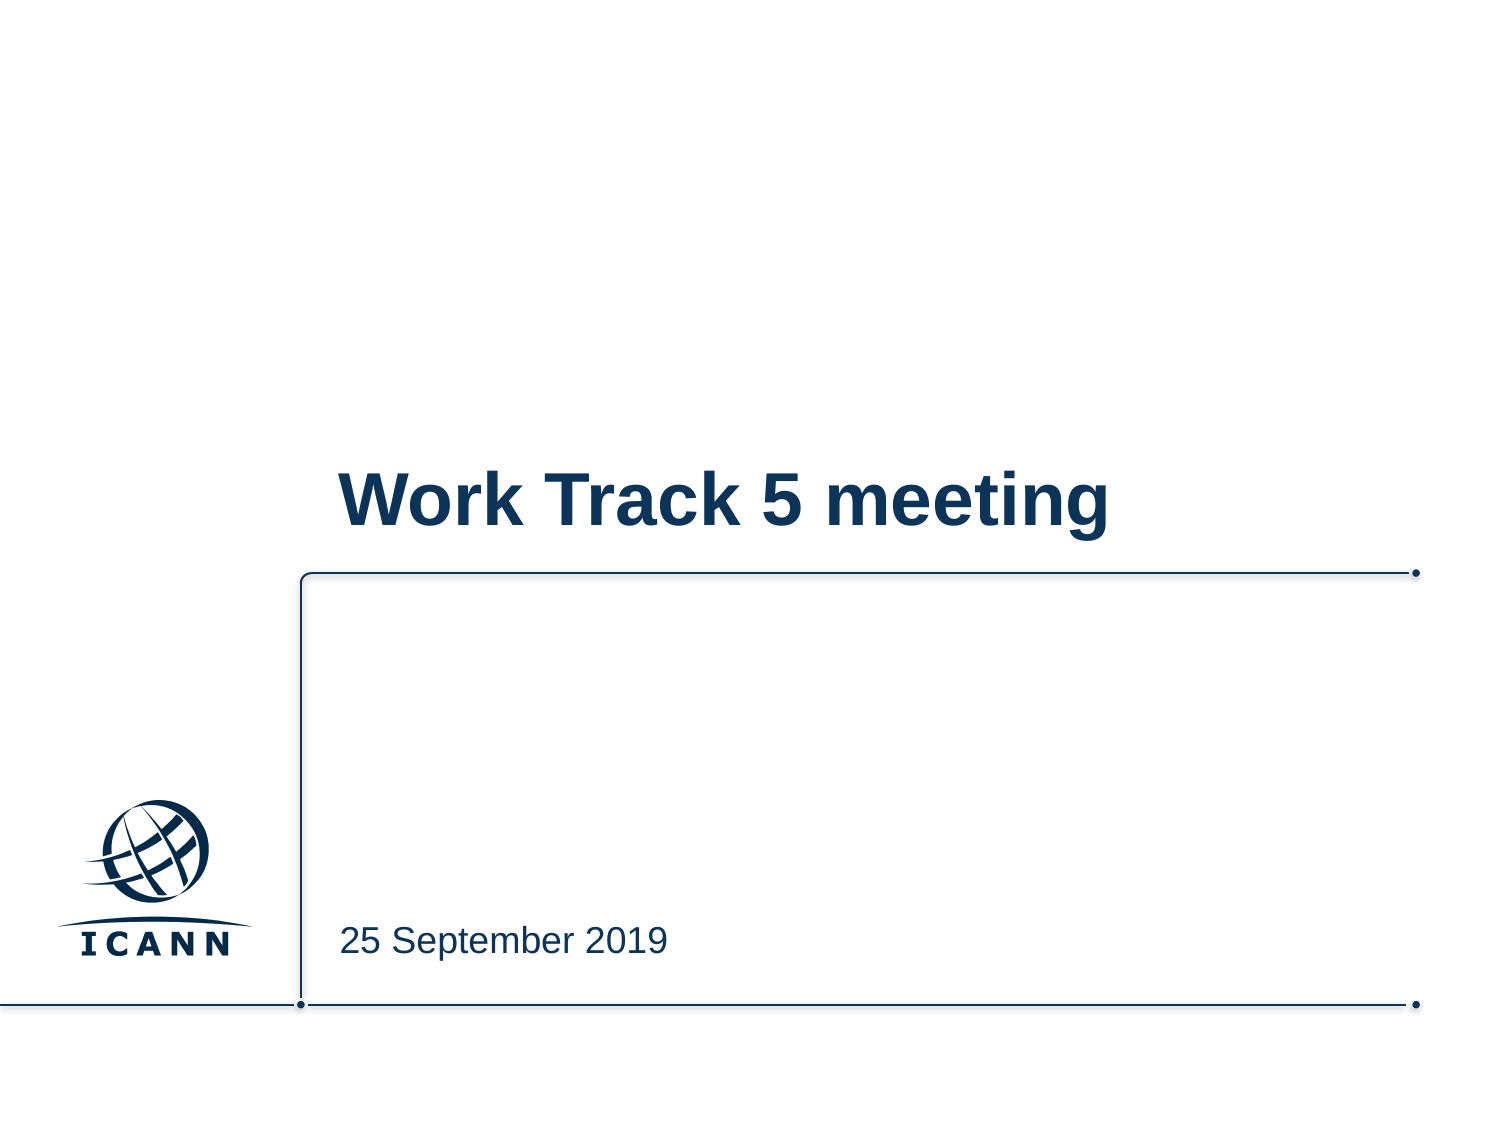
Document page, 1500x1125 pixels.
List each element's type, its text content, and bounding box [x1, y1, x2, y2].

title Work Track 5 meeting [338, 125, 1412, 541]
list 25 September 2019 [339, 916, 1387, 983]
picture [57, 800, 253, 956]
